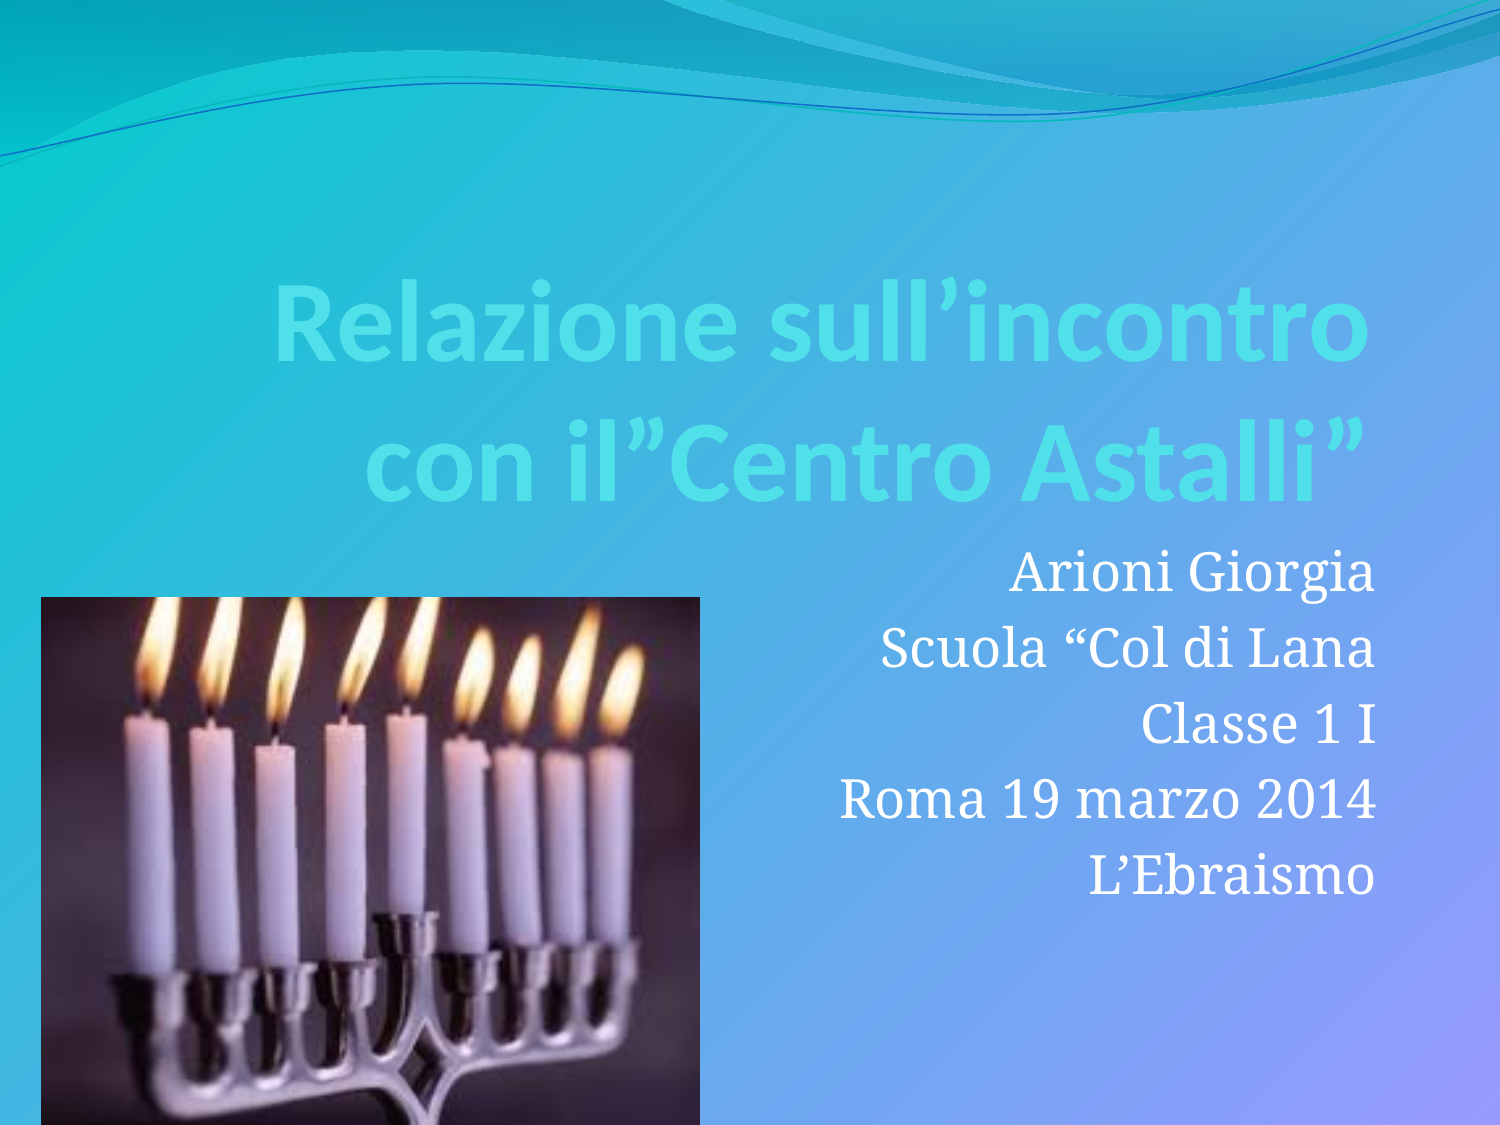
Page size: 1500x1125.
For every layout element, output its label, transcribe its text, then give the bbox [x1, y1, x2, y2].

subtitle Arioni Giorgia Scuola “Col di Lana Classe 1 I Roma 19 marzo 2014 L’Ebraismo [87, 529, 1388, 917]
picture [41, 597, 700, 1125]
title Relazione sull’incontro con il”Centro Astalli” [87, 224, 1376, 525]
